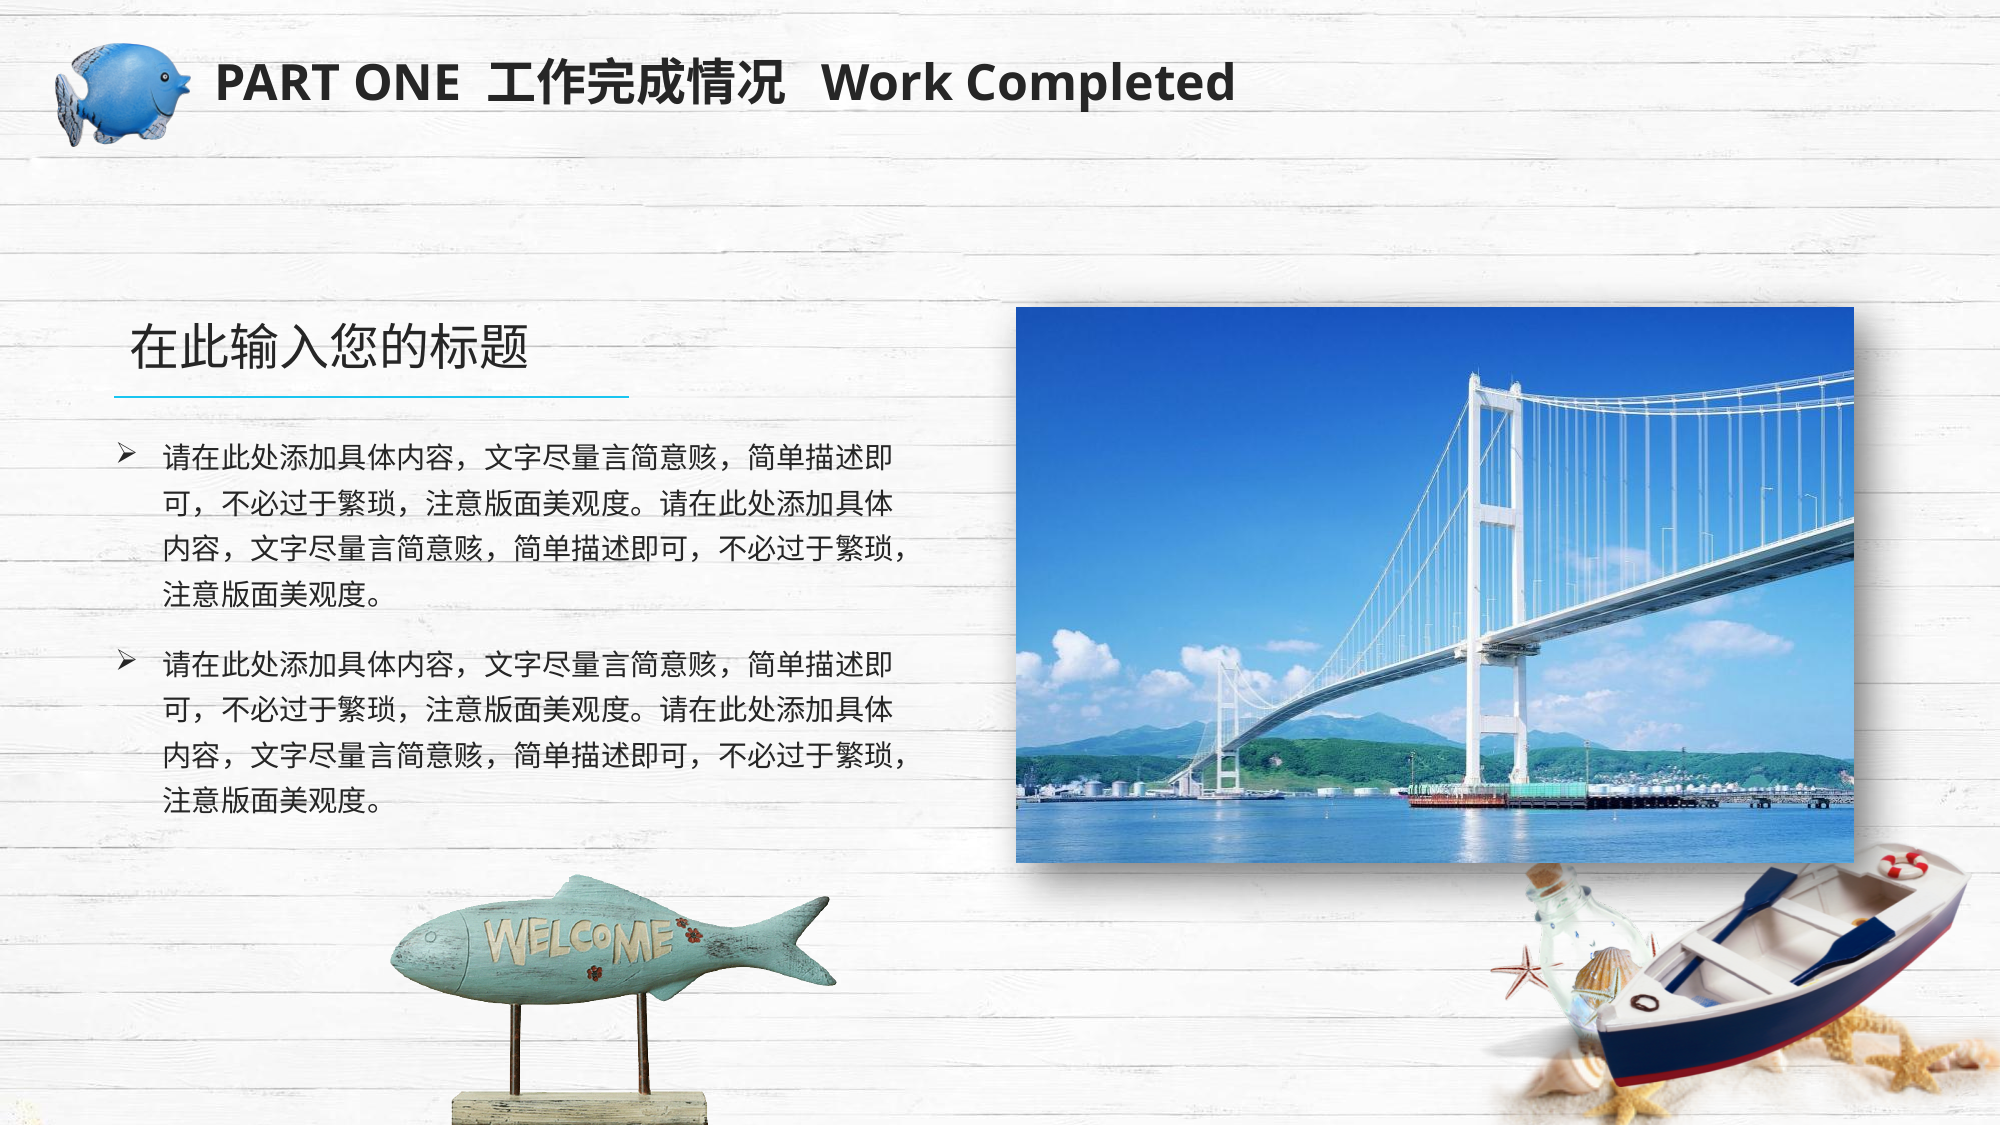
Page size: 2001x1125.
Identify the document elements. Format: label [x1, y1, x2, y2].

text_box [1435, 823, 2000, 1125]
picture [0, 0, 2000, 1125]
